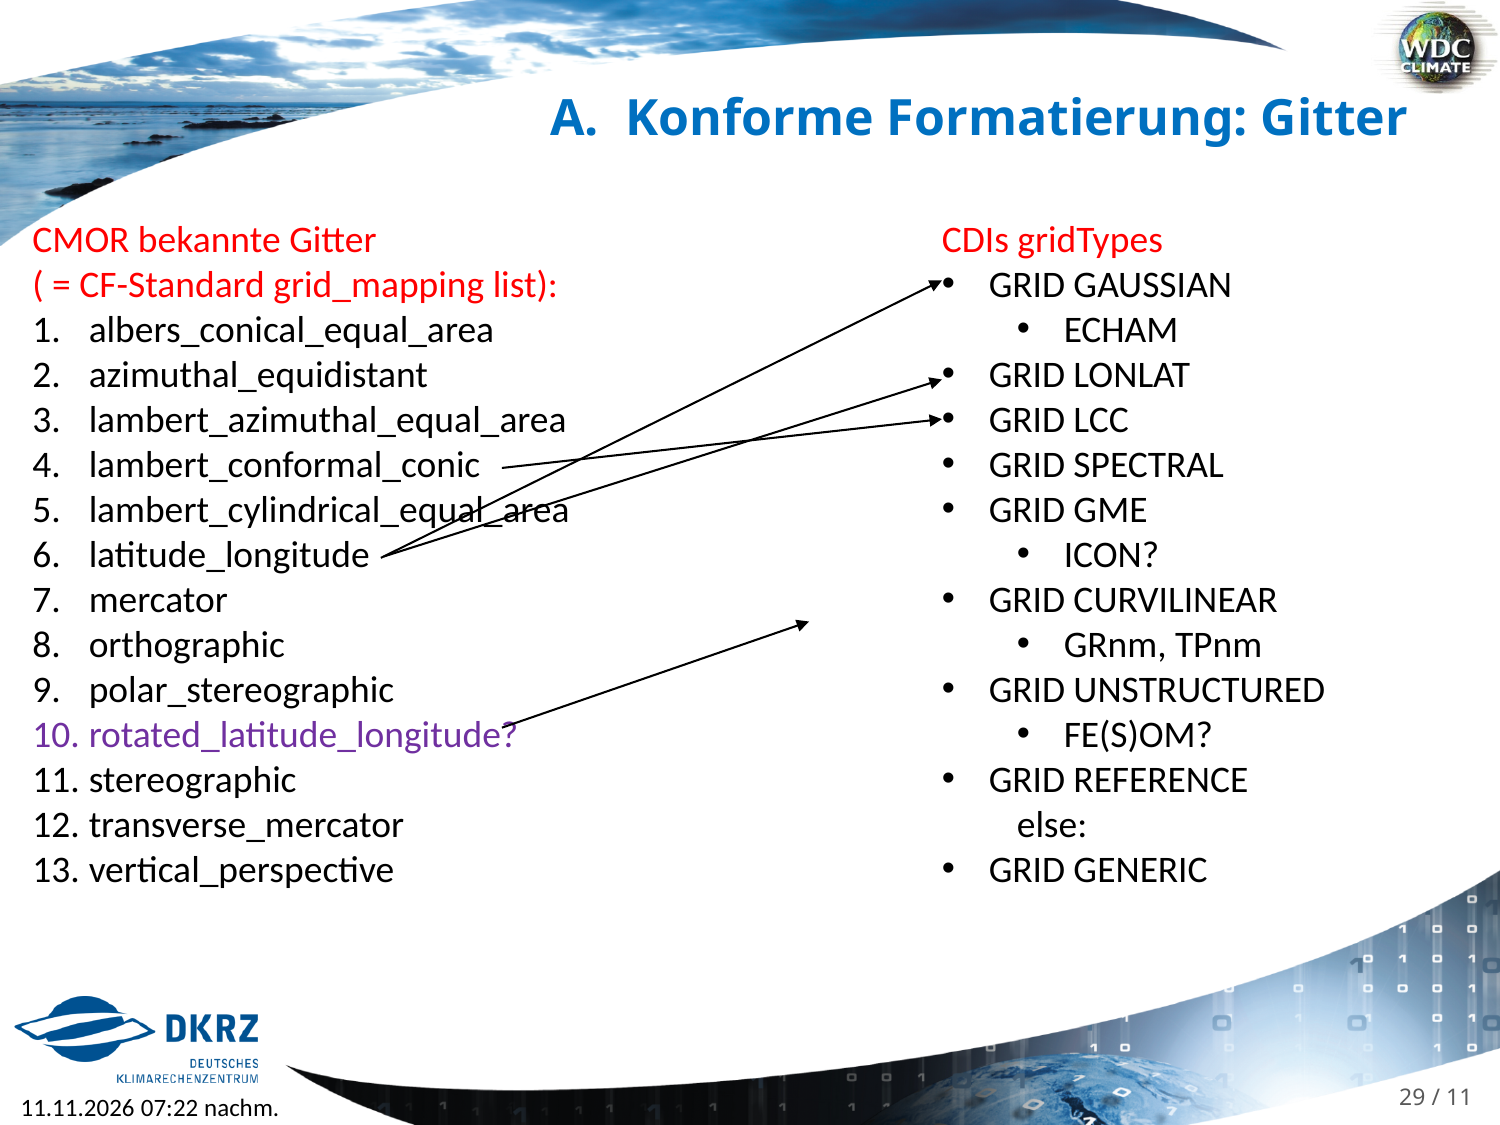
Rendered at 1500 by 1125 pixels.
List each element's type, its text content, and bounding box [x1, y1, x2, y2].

text_box CDIs gridTypes GRID GAUSSIAN ECHAM GRID LONLAT GRID LCC GRID SPECTRAL GRID GME ICON? GRID CURVILINEAR GRnm, TPnm GRID UNSTRUCTURED FE(S)OM? GRID REFERENCE else: GRID GENERIC [927, 208, 1377, 943]
text_box CMOR bekannte Gitter ( = CF-Standard grid_mapping list): albers_conical_equal_area azimuthal_equidistant lambert_azimuthal_equal_area lambert_conformal_conic lambert_cylindrical_equal_area latitude_longitude mercator orthographic polar_stereographic rotated_latitude_longitude? stereographic transverse_mercator vertical_perspective [17, 208, 644, 898]
picture [14, 996, 258, 1083]
picture [0, 0, 1288, 246]
picture [1371, 0, 1500, 94]
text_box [501, 621, 810, 728]
text_box Konforme Formatierung: Gitter [147, 78, 1424, 153]
picture [285, 867, 1500, 1125]
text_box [501, 418, 943, 469]
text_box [380, 280, 943, 559]
